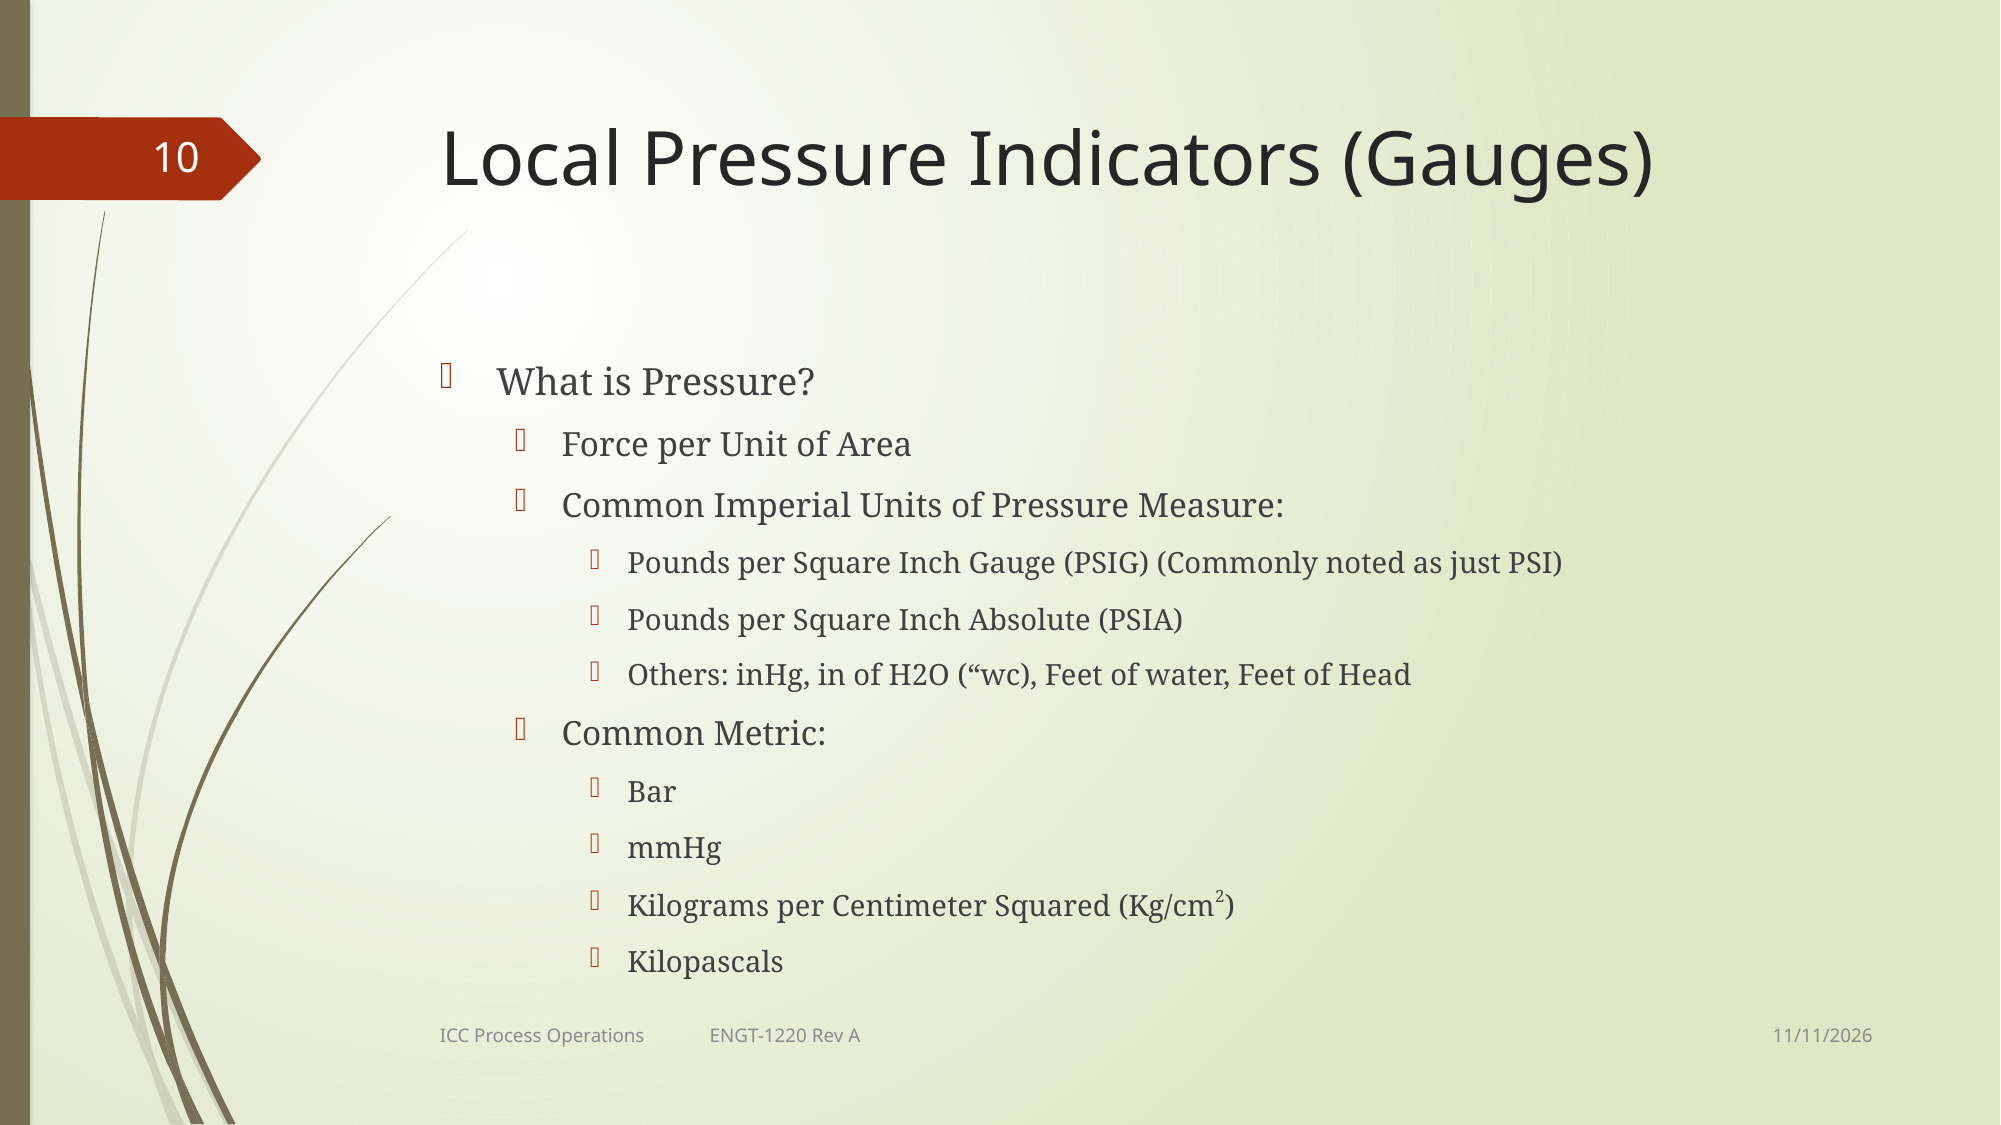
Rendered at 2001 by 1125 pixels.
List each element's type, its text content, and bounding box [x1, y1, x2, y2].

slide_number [1699, 1005, 1888, 1067]
slide_number 10 [87, 129, 216, 190]
title Local Pressure Indicators (Gauges) [425, 102, 1888, 313]
list What is Pressure? Force per Unit of Area Common Imperial Units of Pressure Measure: Pounds per Square Inch Gauge (PSIG) (Commonly noted as just PSI) Pounds per Square Inch Absolute (PSIA) Others: inHg, in of H2O (“wc), Feet of water, Feet of Head Common Metric: Bar mmHg Kilograms per Centimeter Squared (Kg/cm2) Kilopascals [424, 350, 1888, 1059]
footer ICC Process Operations ENGT-1220 Rev A [424, 1006, 1675, 1067]
